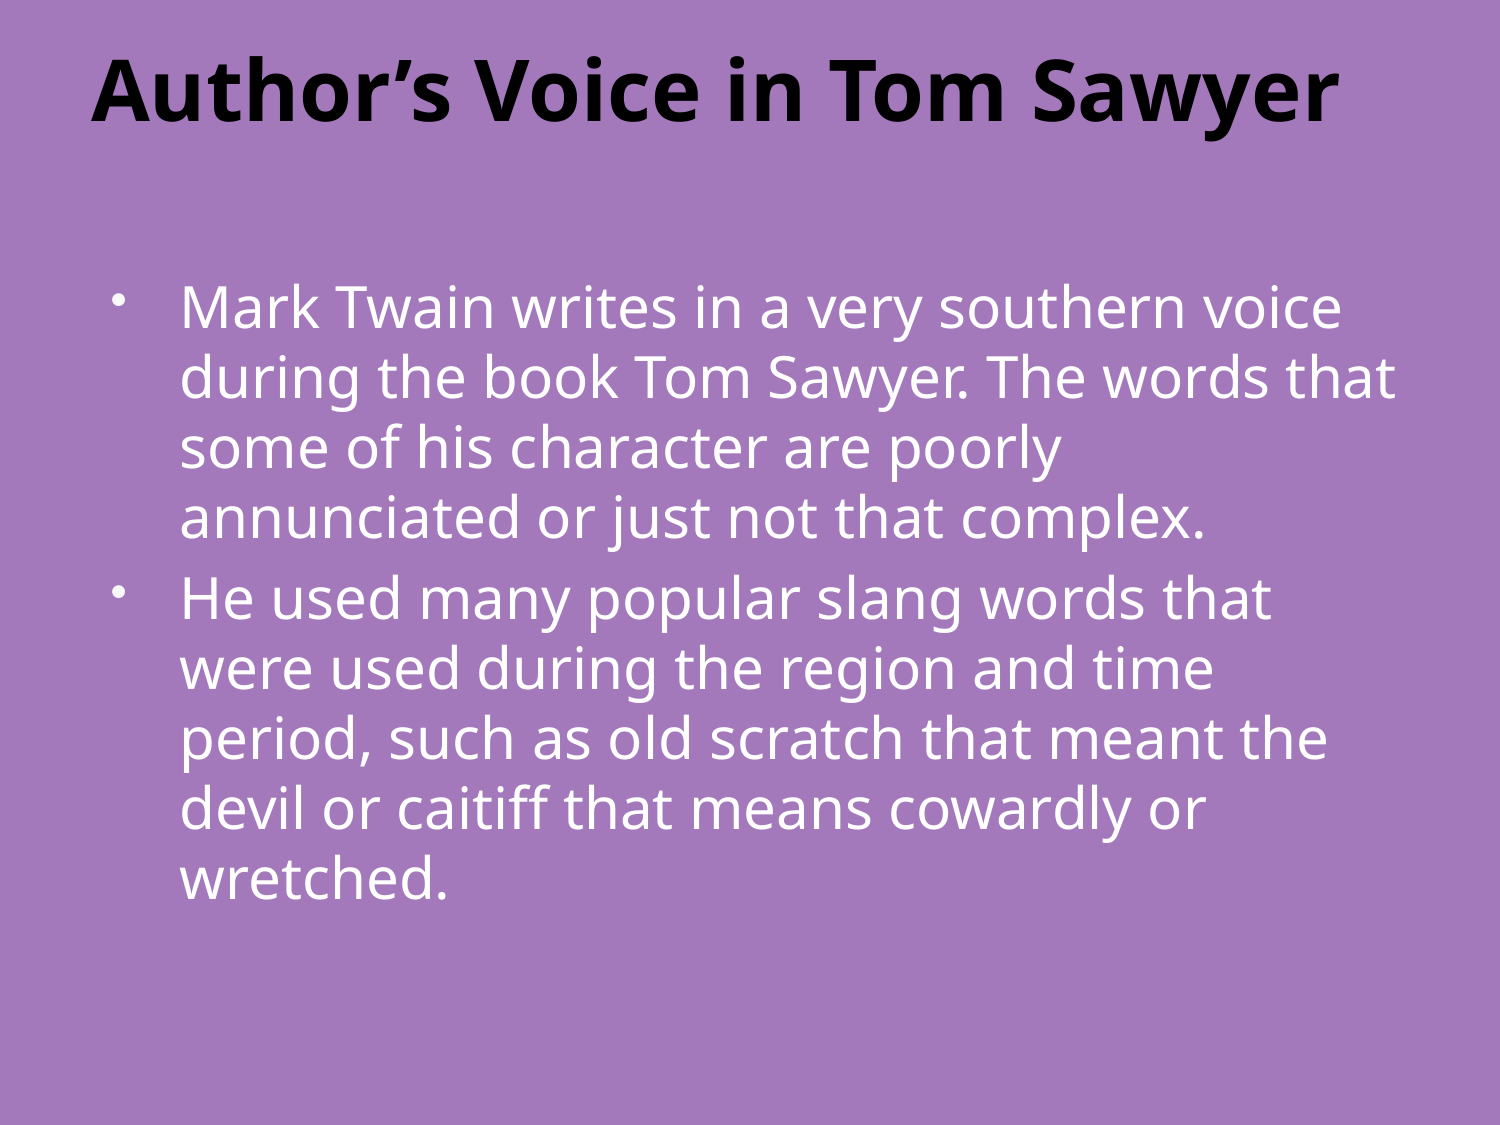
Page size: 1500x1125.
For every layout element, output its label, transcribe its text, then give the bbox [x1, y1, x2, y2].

list Mark Twain writes in a very southern voice during the book Tom Sawyer. The words that some of his character are poorly annunciated or just not that complex. He used many popular slang words that were used during the region and time period, such as old scratch that meant the devil or caitiff that means cowardly or wretched. [75, 262, 1425, 1035]
title Author’s Voice in Tom Sawyer [75, 45, 1425, 233]
